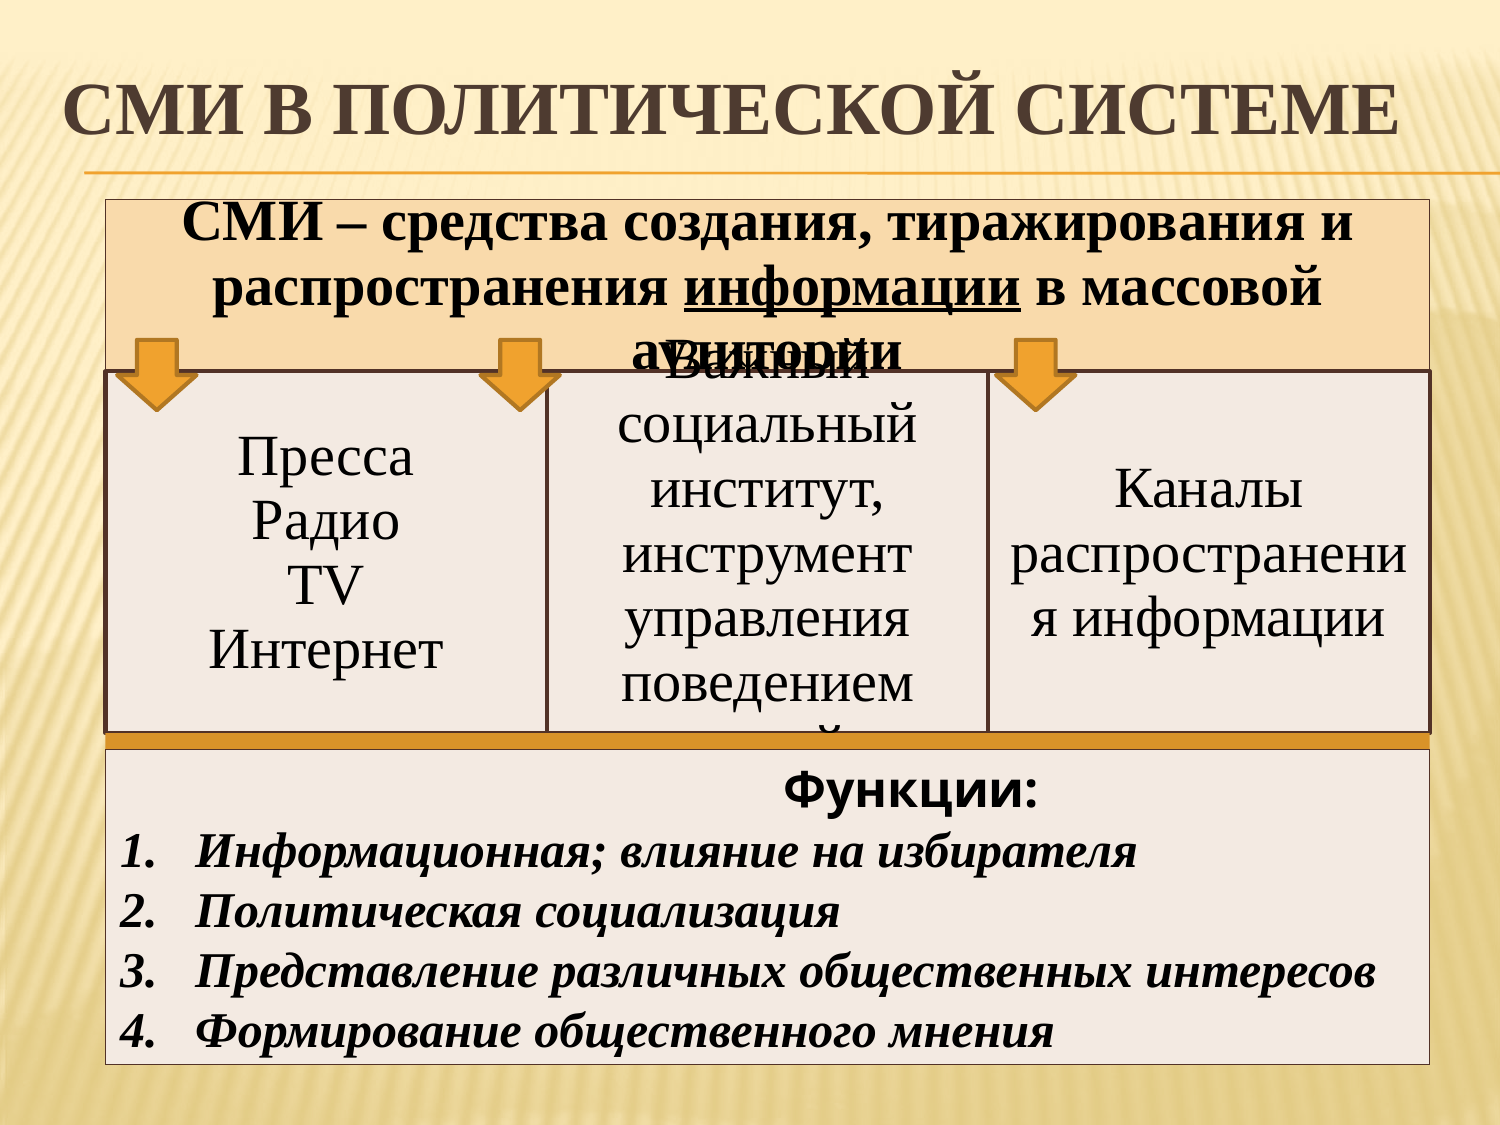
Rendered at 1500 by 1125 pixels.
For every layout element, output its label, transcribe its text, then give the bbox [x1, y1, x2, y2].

title СМИ в политической системе [46, 35, 1472, 174]
text_box Функции: Информационная; влияние на избирателя Политическая социализация Представление различных общественных интересов Формирование общественного мнения [105, 790, 1430, 1065]
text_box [105, 198, 1430, 774]
